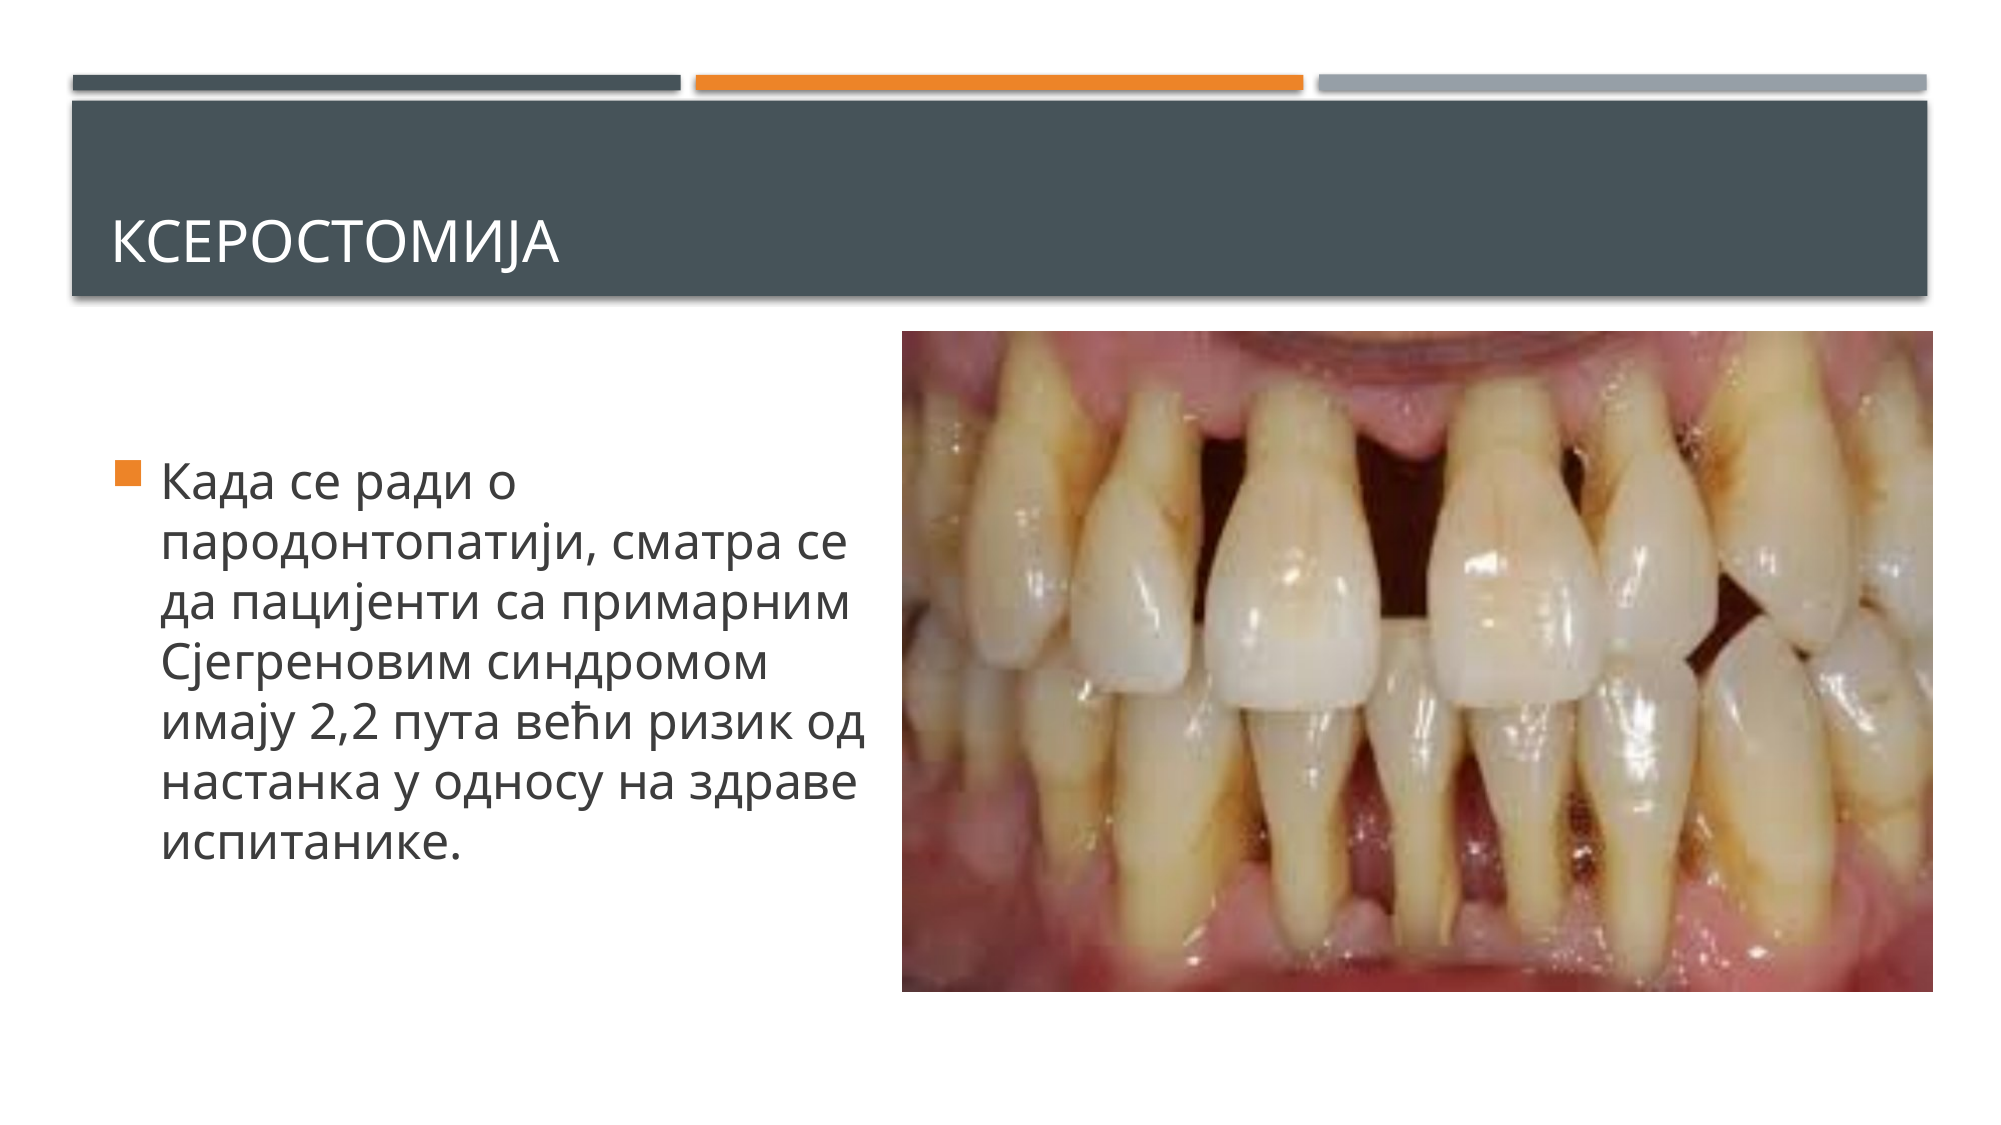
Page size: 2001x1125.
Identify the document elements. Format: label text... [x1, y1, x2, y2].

title ксеростомија [95, 115, 1905, 282]
list Када се ради о пародонтопатији, сматра се да пацијенти са примарним Сјегреновим синдромом имају 2,2 пута већи ризик од настанка у односу на здраве испитанике. [95, 357, 895, 962]
picture [901, 330, 1934, 992]
